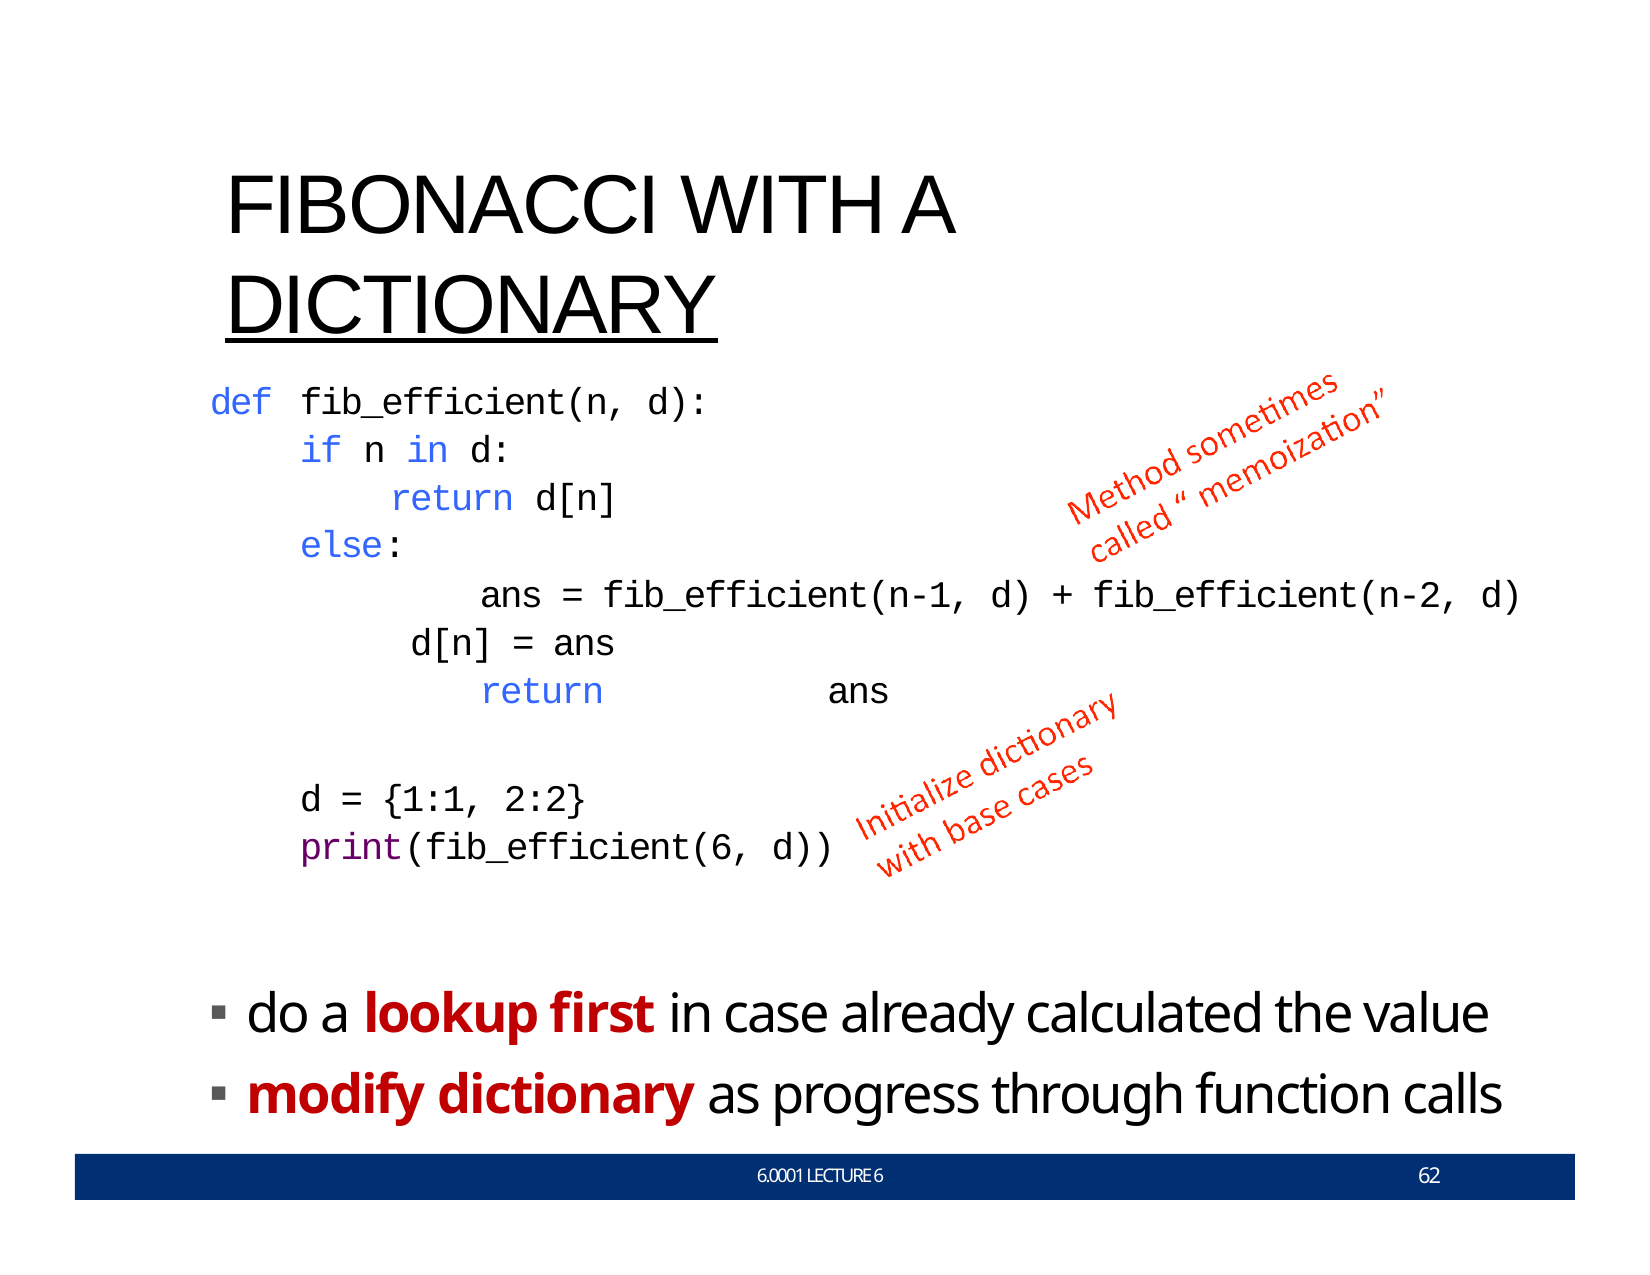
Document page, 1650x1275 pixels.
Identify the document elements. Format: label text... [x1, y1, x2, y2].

slide_number 62 [1414, 1150, 1445, 1275]
text_box [1067, 374, 1383, 562]
title FIBONACCI WITH A DICTIONARY [222, 128, 1450, 355]
text_box [855, 693, 1115, 877]
footer 6.0001 LECTURE 6 [754, 1162, 897, 1275]
list def fib_efficient(n, d): if n in d: return d[n] else: ans = fib_efficient(n-1, d) + fib_efficient(n-2, d) d[n] = ans return ans d = {1:1, 2:2} print(fib_efficient(6, d)) do a lookup ﬁrst in case already calculated the value modify dictionary as progress through function calls [110, 355, 1540, 1125]
